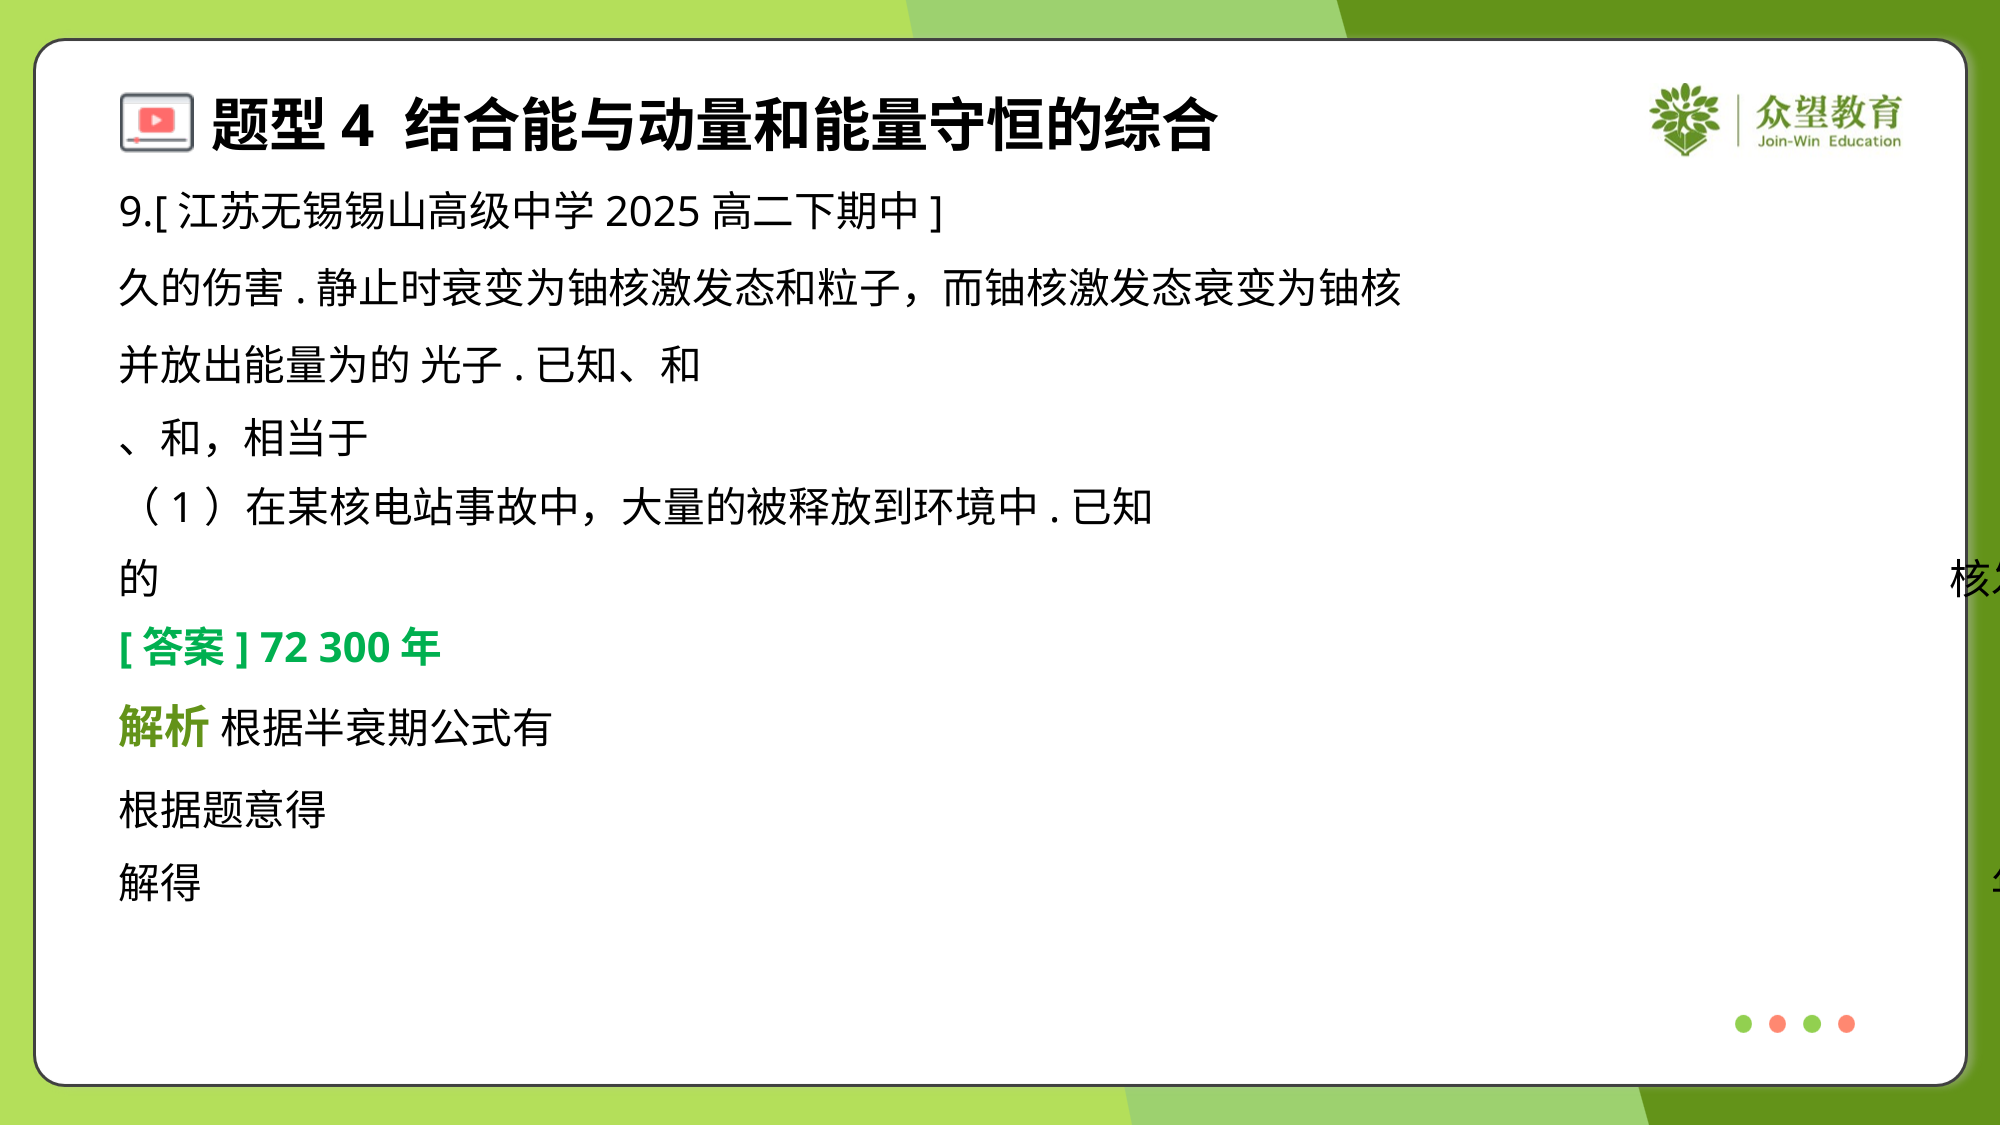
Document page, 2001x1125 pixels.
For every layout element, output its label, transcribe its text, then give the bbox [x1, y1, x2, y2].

picture [0, 0, 2000, 1125]
text_box [答案] 72 300年 [118, 596, 1883, 663]
